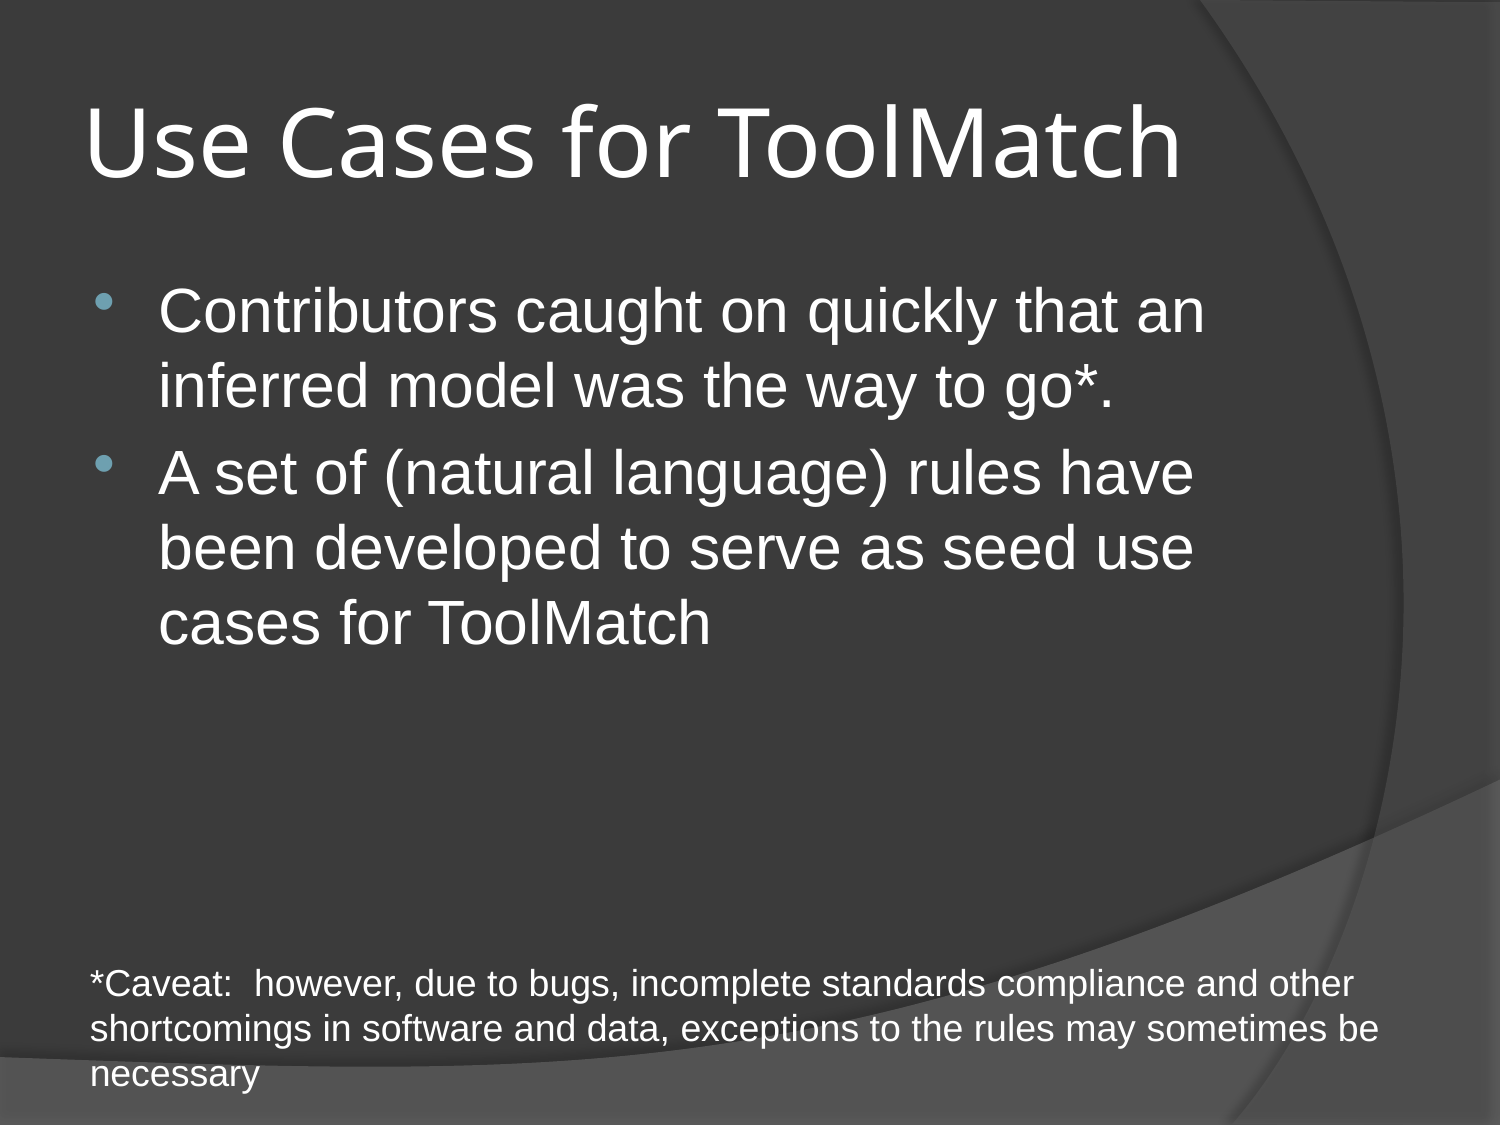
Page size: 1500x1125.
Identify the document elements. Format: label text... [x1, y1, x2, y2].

title Use Cases for ToolMatch [75, 45, 1300, 233]
list Contributors caught on quickly that an inferred model was the way to go*. A set of (natural language) rules have been developed to serve as seed use cases for ToolMatch [75, 262, 1300, 951]
text_box *Caveat: however, due to bugs, incomplete standards compliance and other shortcomings in software and data, exceptions to the rules may sometimes be necessary [74, 951, 1454, 1102]
